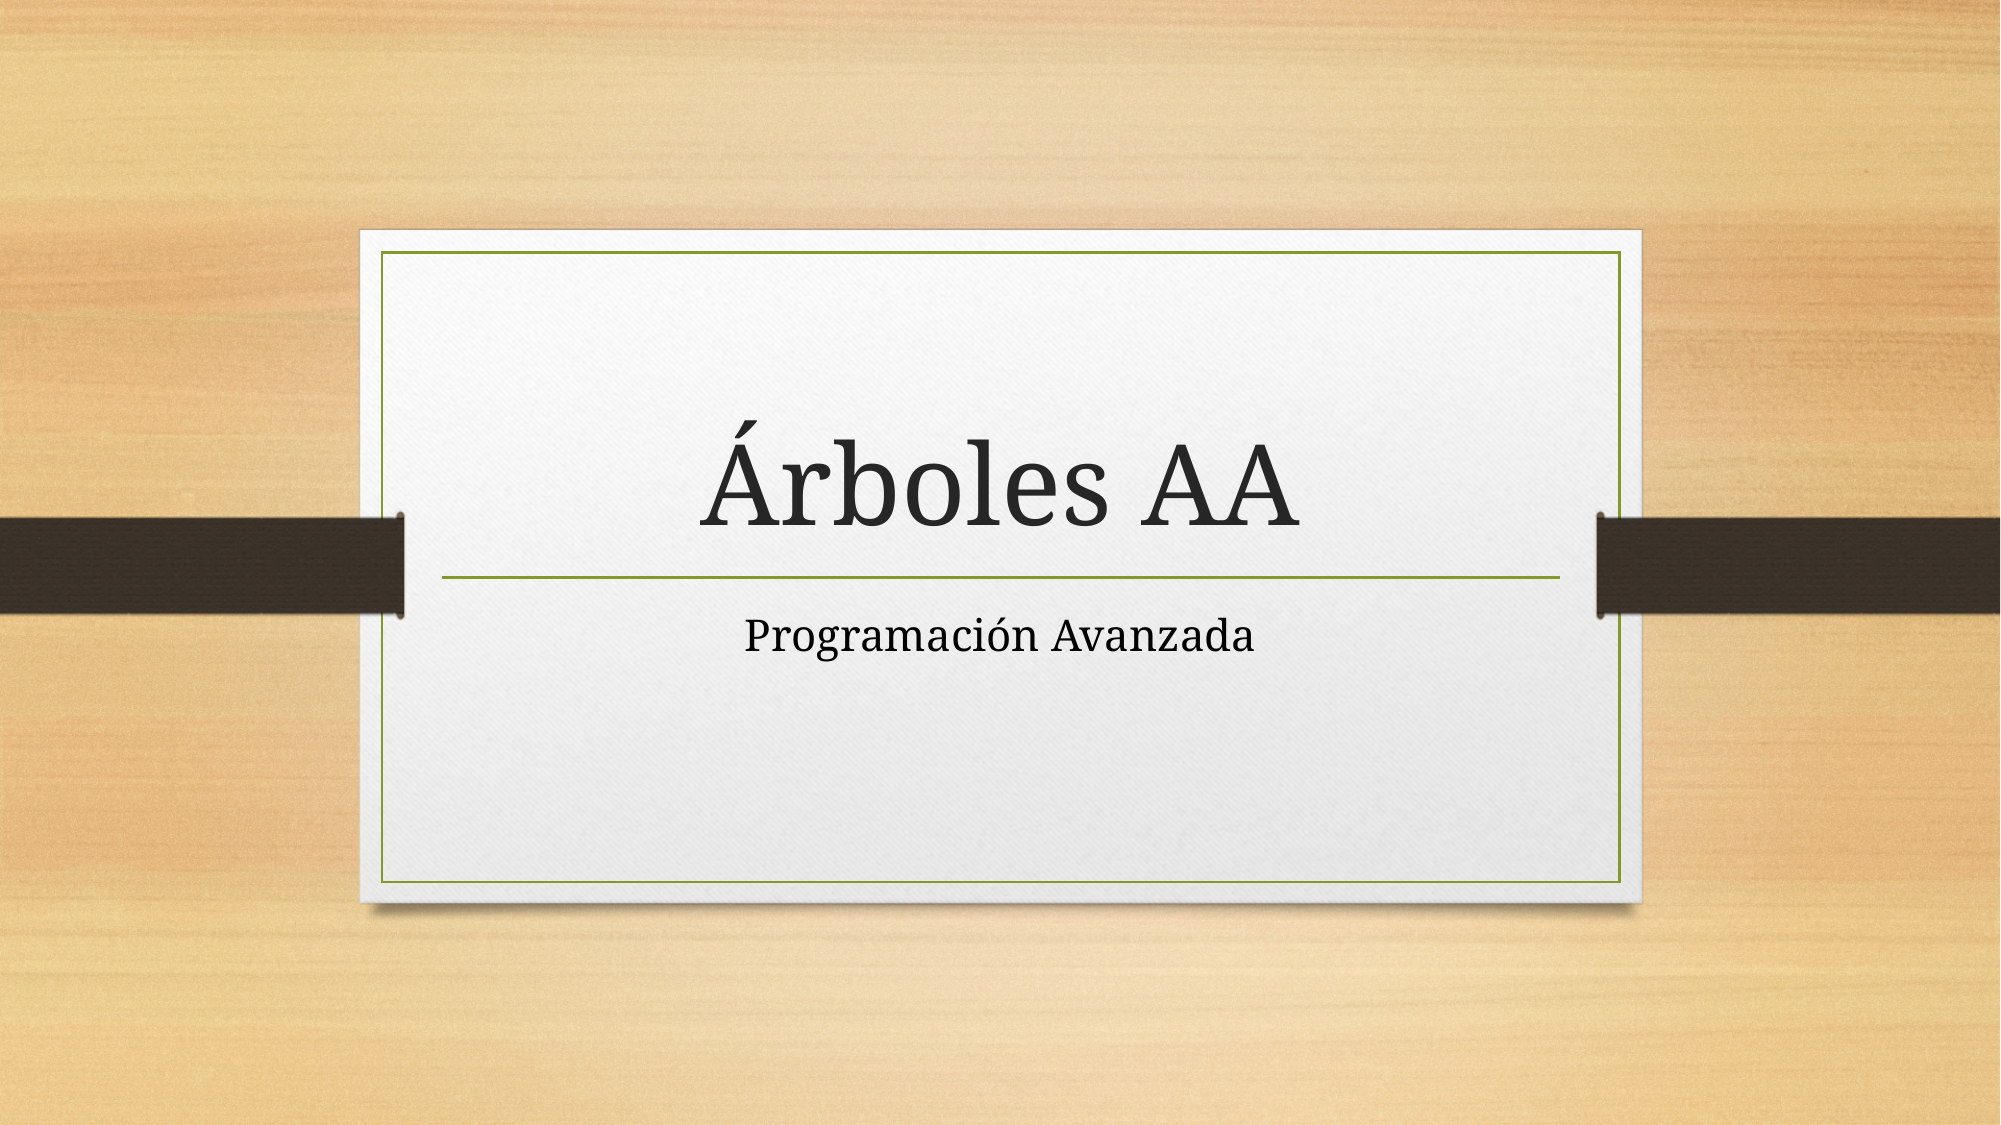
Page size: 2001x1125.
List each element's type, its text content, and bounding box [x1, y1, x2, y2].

subtitle Programación Avanzada [441, 600, 1560, 817]
picture [0, 0, 2001, 1125]
title Árboles AA [441, 306, 1560, 556]
